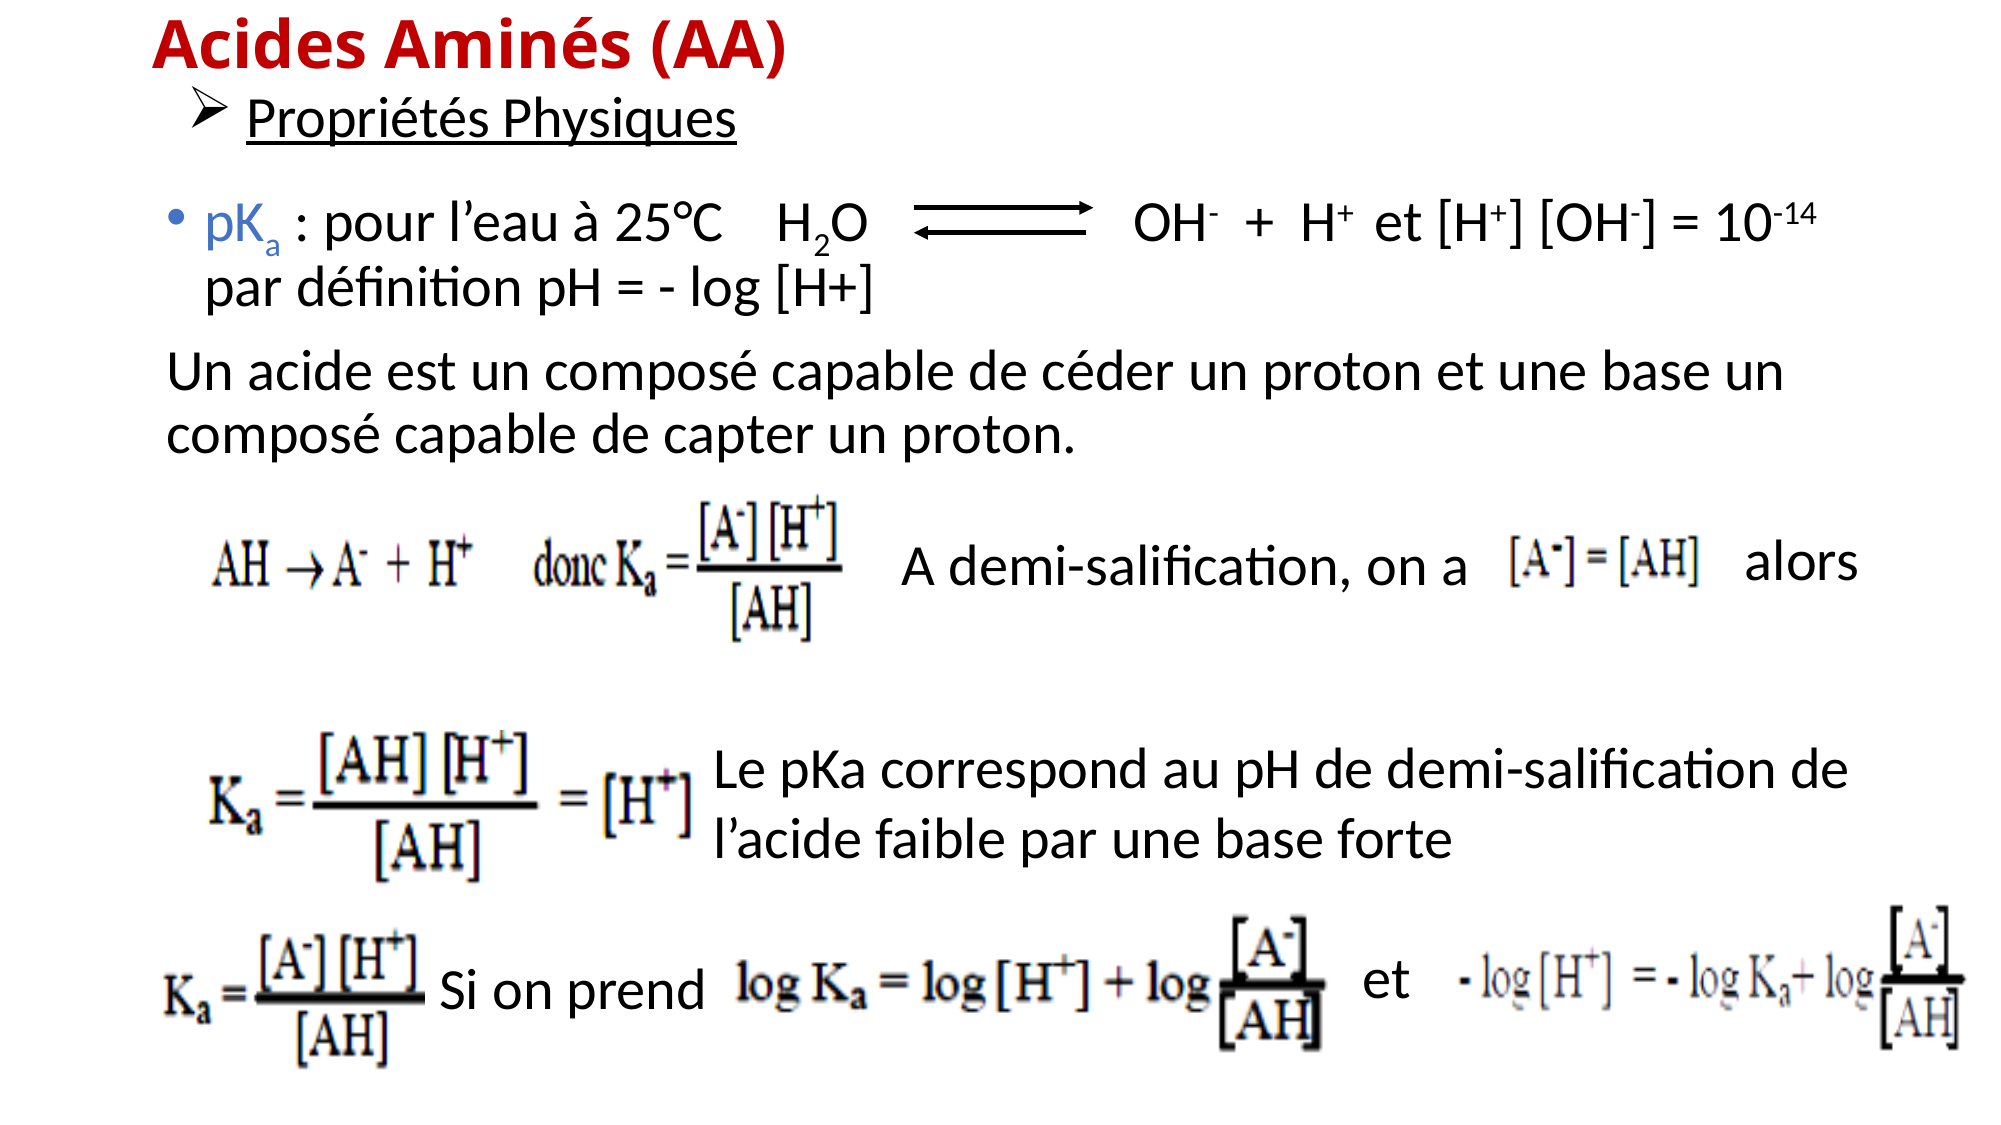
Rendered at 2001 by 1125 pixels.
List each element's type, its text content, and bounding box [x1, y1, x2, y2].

list pKa : pour l’eau à 25°C H2O OH- + H+ et [H+] [OH-] = 10-14 par définition pH = - log [H+] Un acide est un composé capable de céder un proton et une base un composé capable de capter un proton. [151, 176, 2000, 490]
text_box Propriétés Physiques [171, 79, 1897, 174]
text_box Acides Aminés (AA) [137, 0, 1863, 95]
text_box Le pKa correspond au pH de demi-salification de l’acide faible par une base forte [698, 722, 1965, 878]
picture [1453, 897, 1980, 1054]
picture [140, 730, 699, 1095]
picture [1505, 519, 1705, 606]
picture [718, 903, 1336, 1071]
text_box alors [1730, 515, 1880, 600]
text_box A demi-salification, on a [887, 519, 1500, 605]
text_box et [1347, 932, 1441, 1018]
picture [200, 489, 859, 657]
text_box Si on prend [425, 943, 718, 1029]
